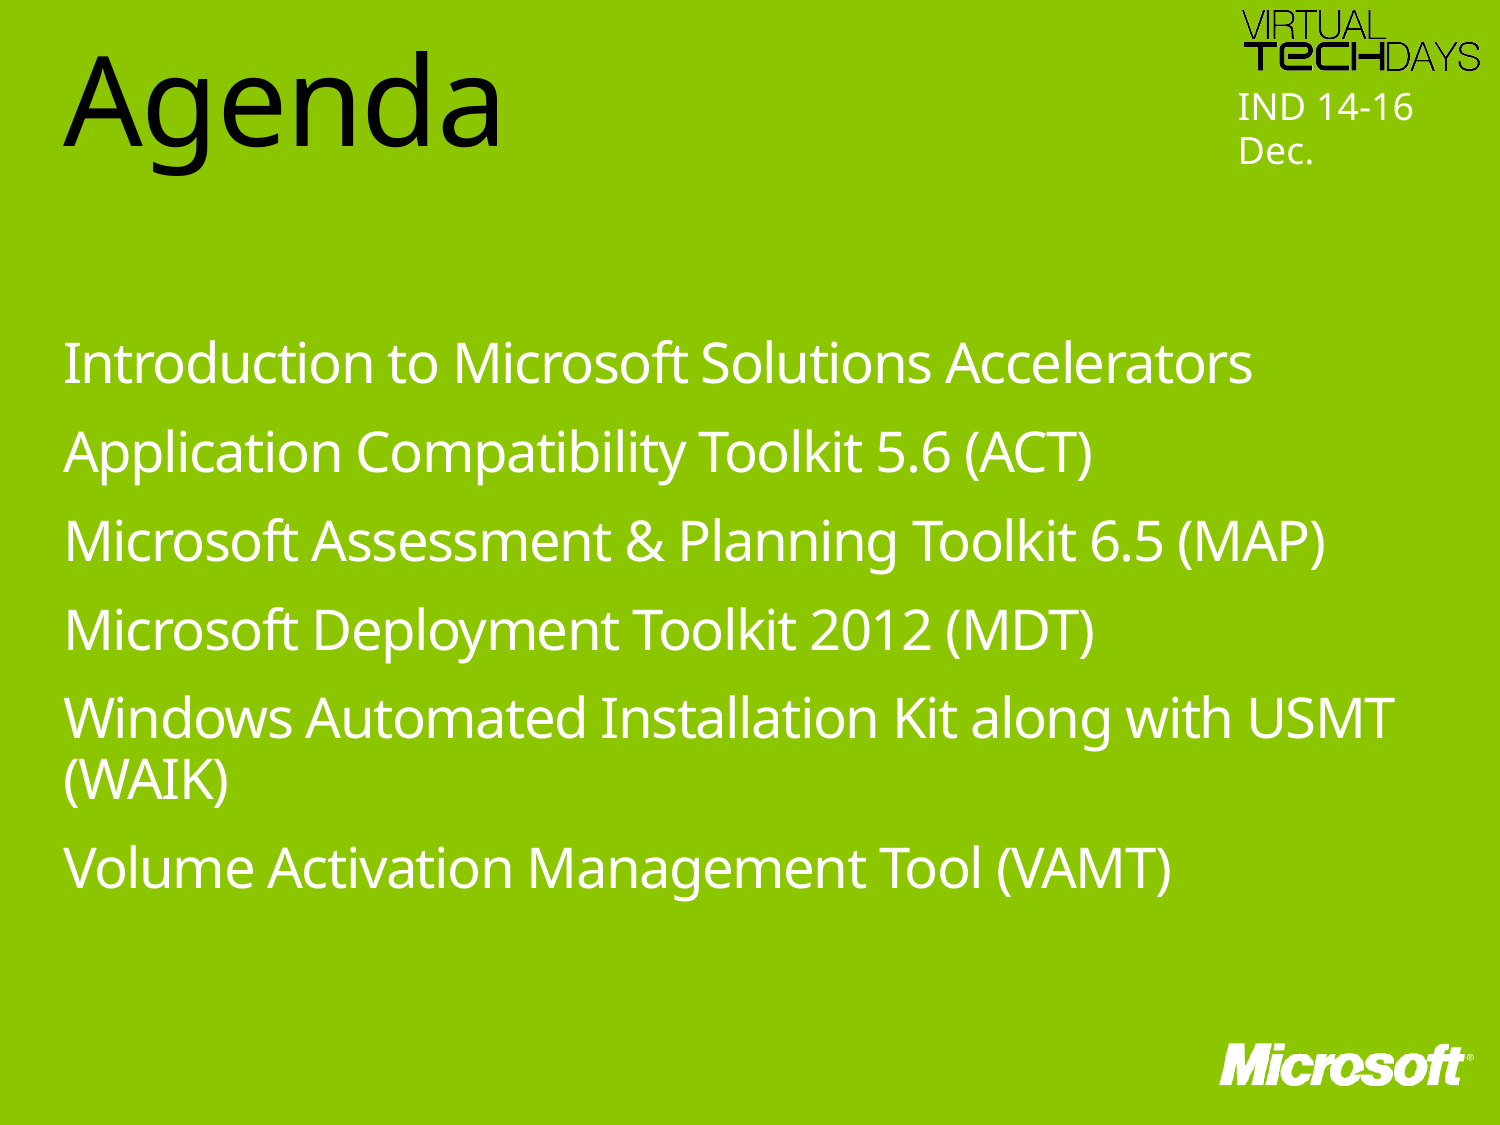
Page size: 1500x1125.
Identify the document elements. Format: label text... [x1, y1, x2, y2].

picture [1219, 1043, 1475, 1087]
picture [1237, 0, 1481, 83]
list Introduction to Microsoft Solutions Accelerators Application Compatibility Toolkit 5.6 (ACT) Microsoft Assessment & Planning Toolkit 6.5 (MAP) Microsoft Deployment Toolkit 2012 (MDT) Windows Automated Installation Kit along with USMT (WAIK) Volume Activation Management Tool (VAMT) [63, 334, 1445, 851]
list Agenda [63, 38, 1445, 175]
